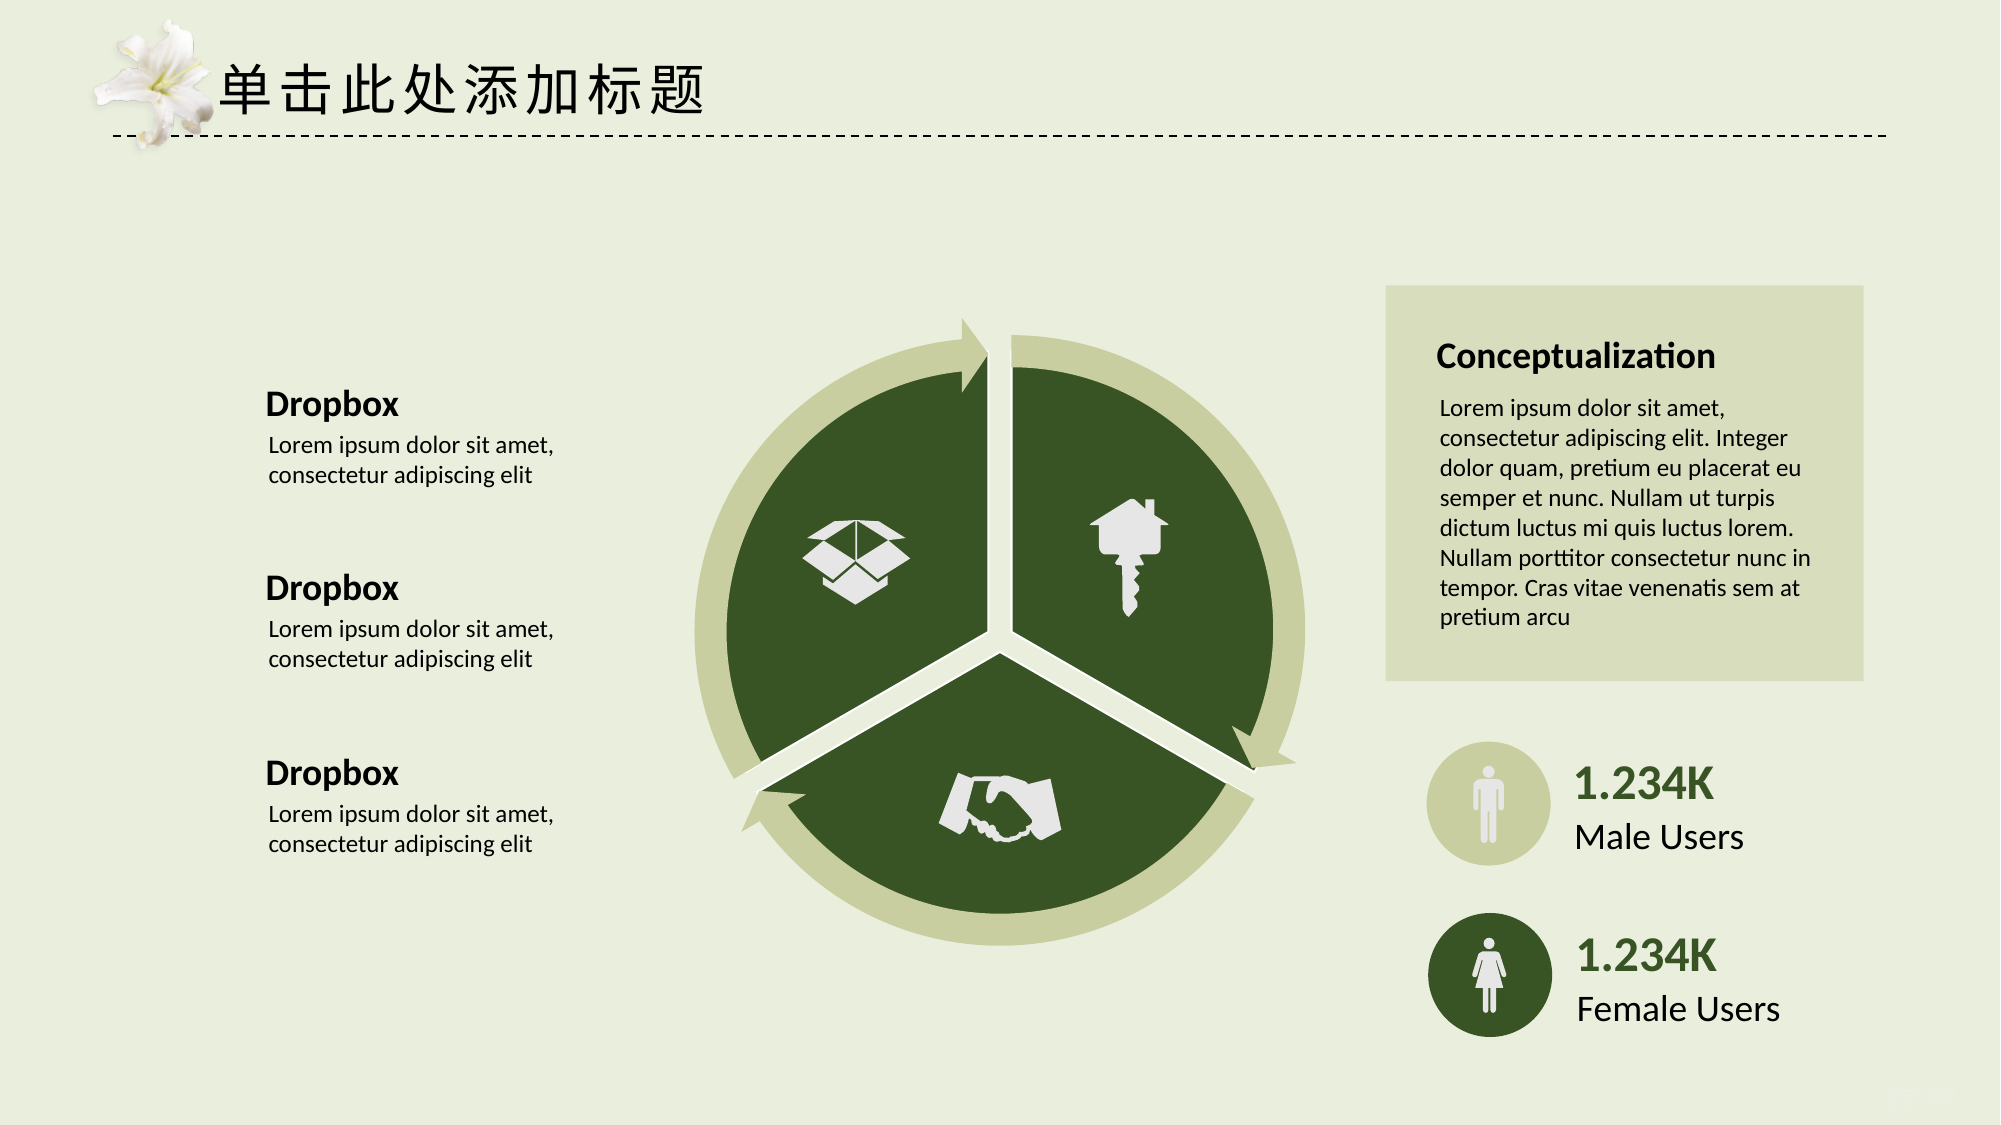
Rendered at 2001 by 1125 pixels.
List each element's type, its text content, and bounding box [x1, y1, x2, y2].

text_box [1385, 285, 1864, 682]
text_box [253, 371, 589, 497]
text_box 1.234K [1557, 742, 1729, 818]
text_box 1.234K [1560, 913, 1732, 989]
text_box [1426, 741, 1551, 866]
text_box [253, 555, 589, 682]
text_box 单击此处添加标题 [215, 47, 721, 129]
text_box Male Users [1559, 804, 1760, 865]
picture [85, 19, 215, 158]
text_box Female Users [1562, 976, 1796, 1037]
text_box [253, 740, 589, 866]
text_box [802, 520, 911, 605]
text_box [1428, 913, 1553, 1037]
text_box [673, 313, 1327, 968]
